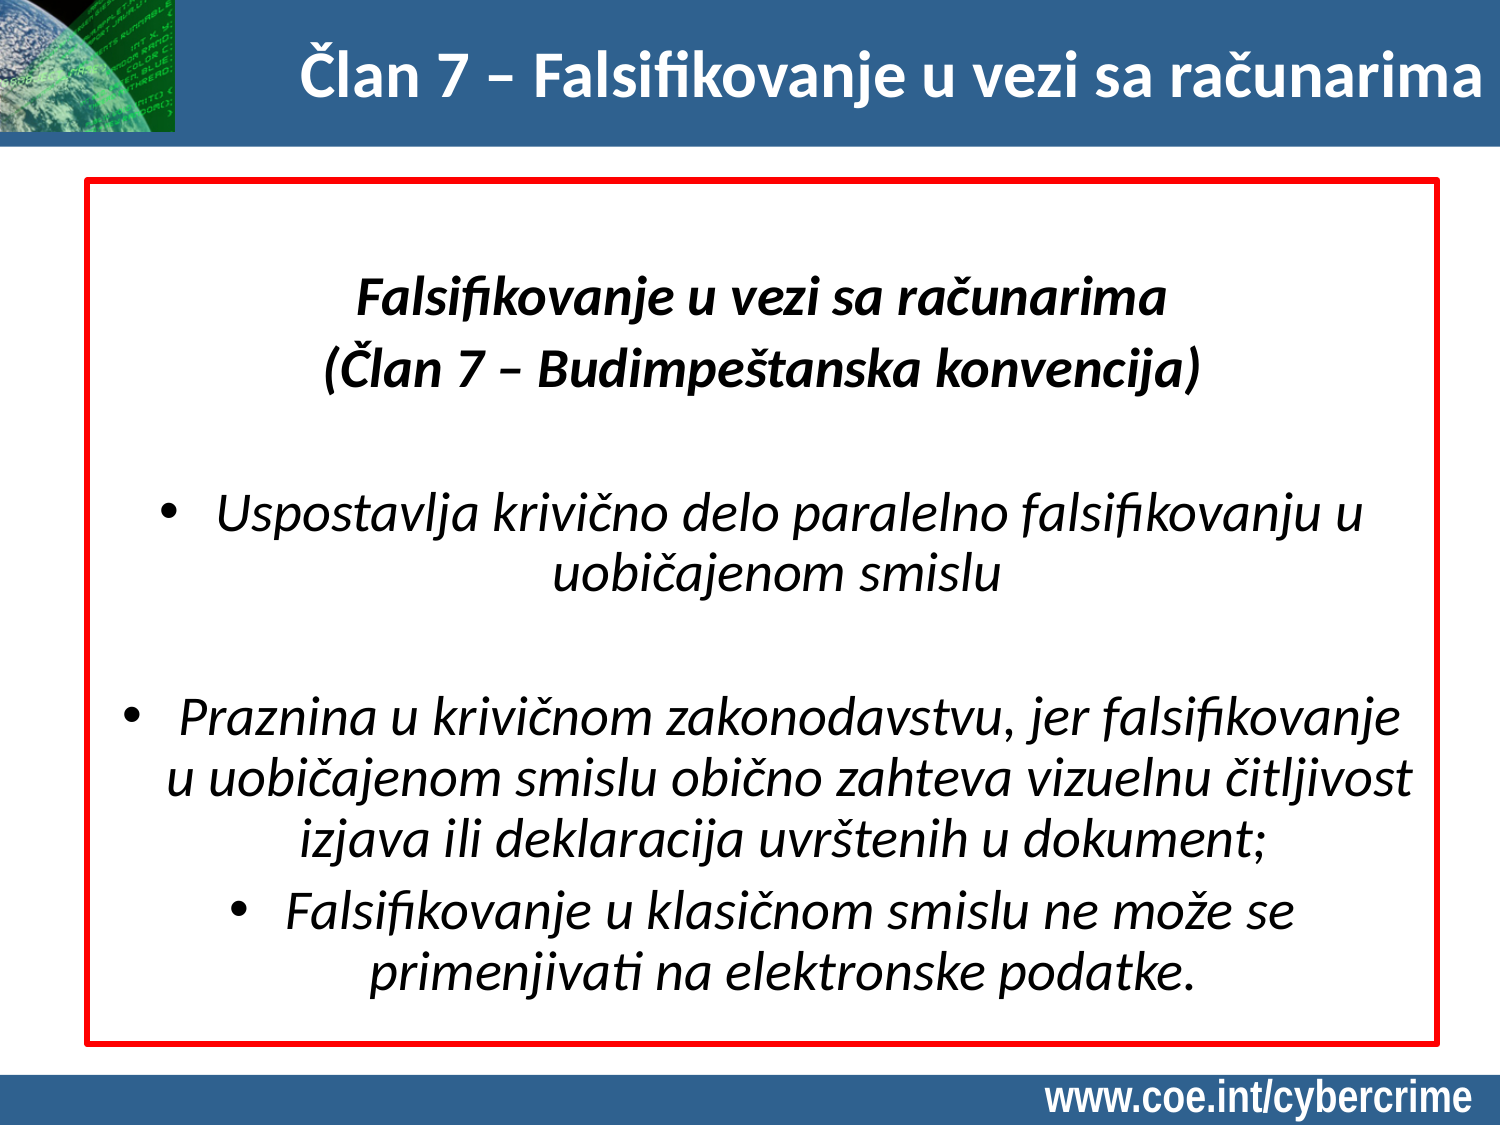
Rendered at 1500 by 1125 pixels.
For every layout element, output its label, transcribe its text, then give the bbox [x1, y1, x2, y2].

text_box Falsifikovanje u vezi sa računarima (Član 7 – Budimpeštanska konvencija) Uspostavlja krivično delo paralelno falsifikovanju u uobičajenom smislu Praznina u krivičnom zakonodavstvu, jer falsifikovanje u uobičajenom smislu obično zahteva vizuelnu čitljivost izjava ili deklaracija uvrštenih u dokument; Falsifikovanje u klasičnom smislu ne može se primenjivati na elektronske podatke. [87, 180, 1438, 1045]
text_box [0, 1073, 1030, 1125]
picture [0, 0, 175, 132]
text_box Član 7 – Falsifikovanje u vezi sa računarima [0, 0, 1500, 149]
text_box www.coe.int/cybercrime [1030, 1059, 1500, 1125]
